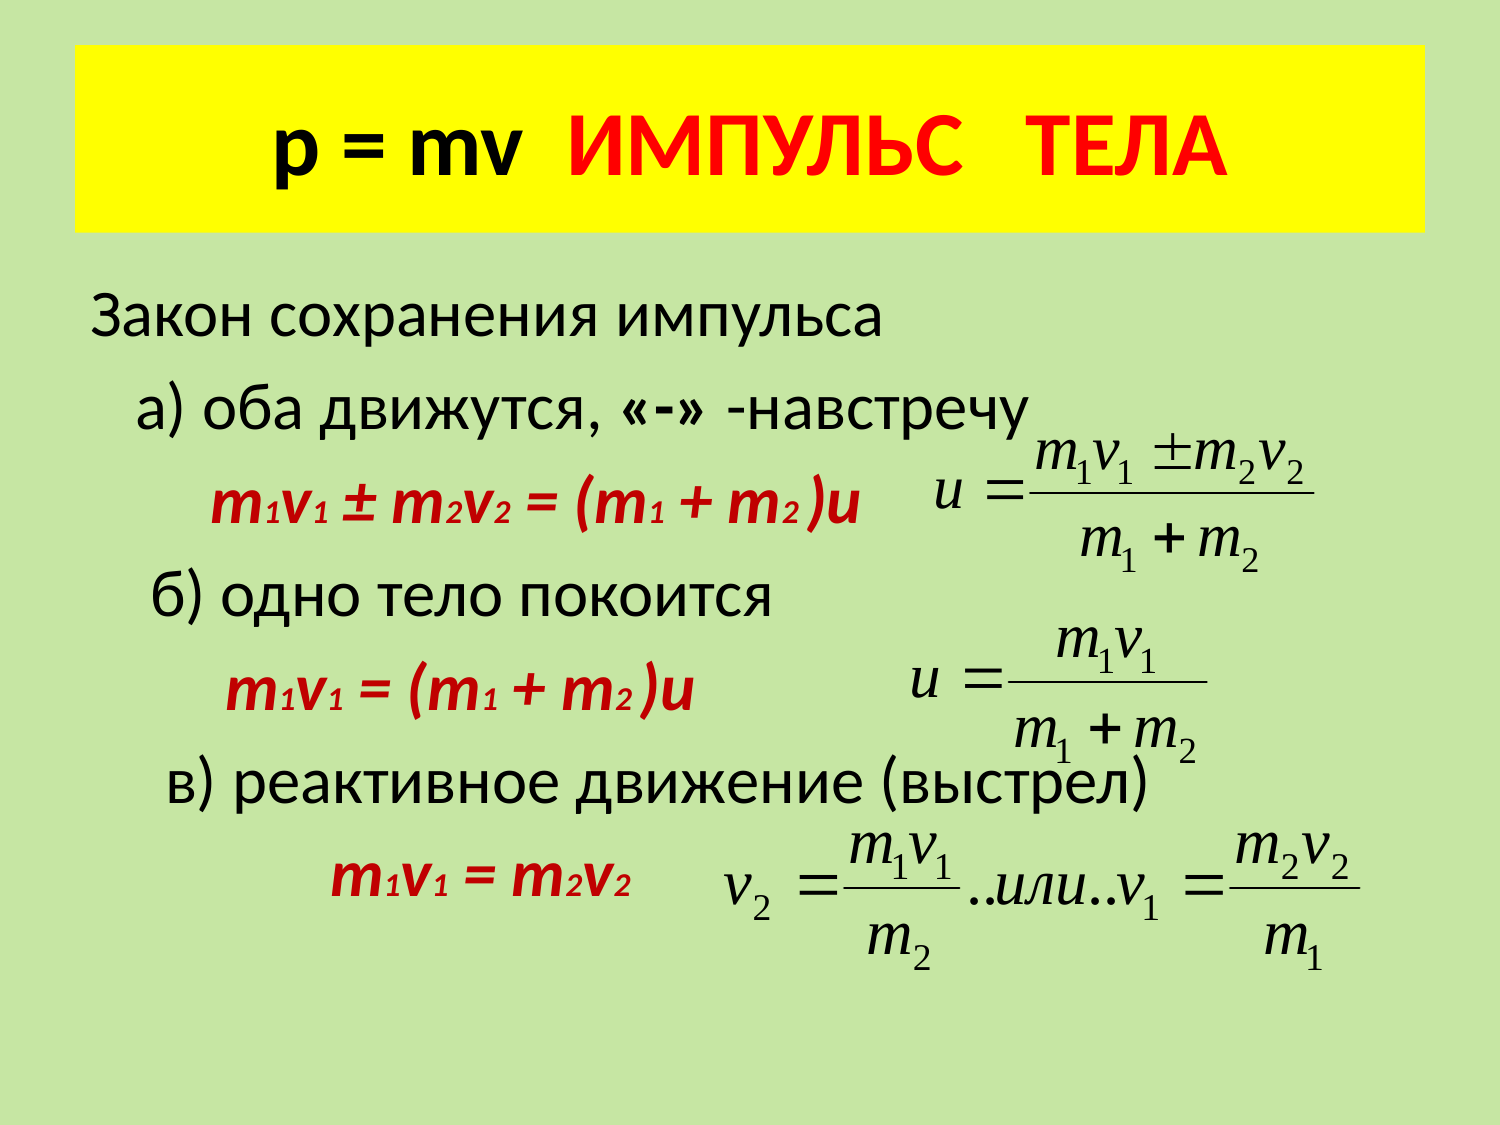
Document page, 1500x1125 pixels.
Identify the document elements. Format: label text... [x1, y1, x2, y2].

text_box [714, 801, 1372, 986]
title p = mv ИМПУЛЬС ТЕЛА [75, 45, 1425, 233]
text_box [925, 409, 1325, 587]
list Закон сохранения импульса а) оба движутся, «-» -навстречу m1v1 ± m2v2 = (m1 + m2 )u б) одно тело покоится m1v1 = (m1 + m2 )u в) реактивное движение (выстрел) m1v1 = m2v2 [75, 262, 1425, 1005]
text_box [902, 597, 1219, 778]
